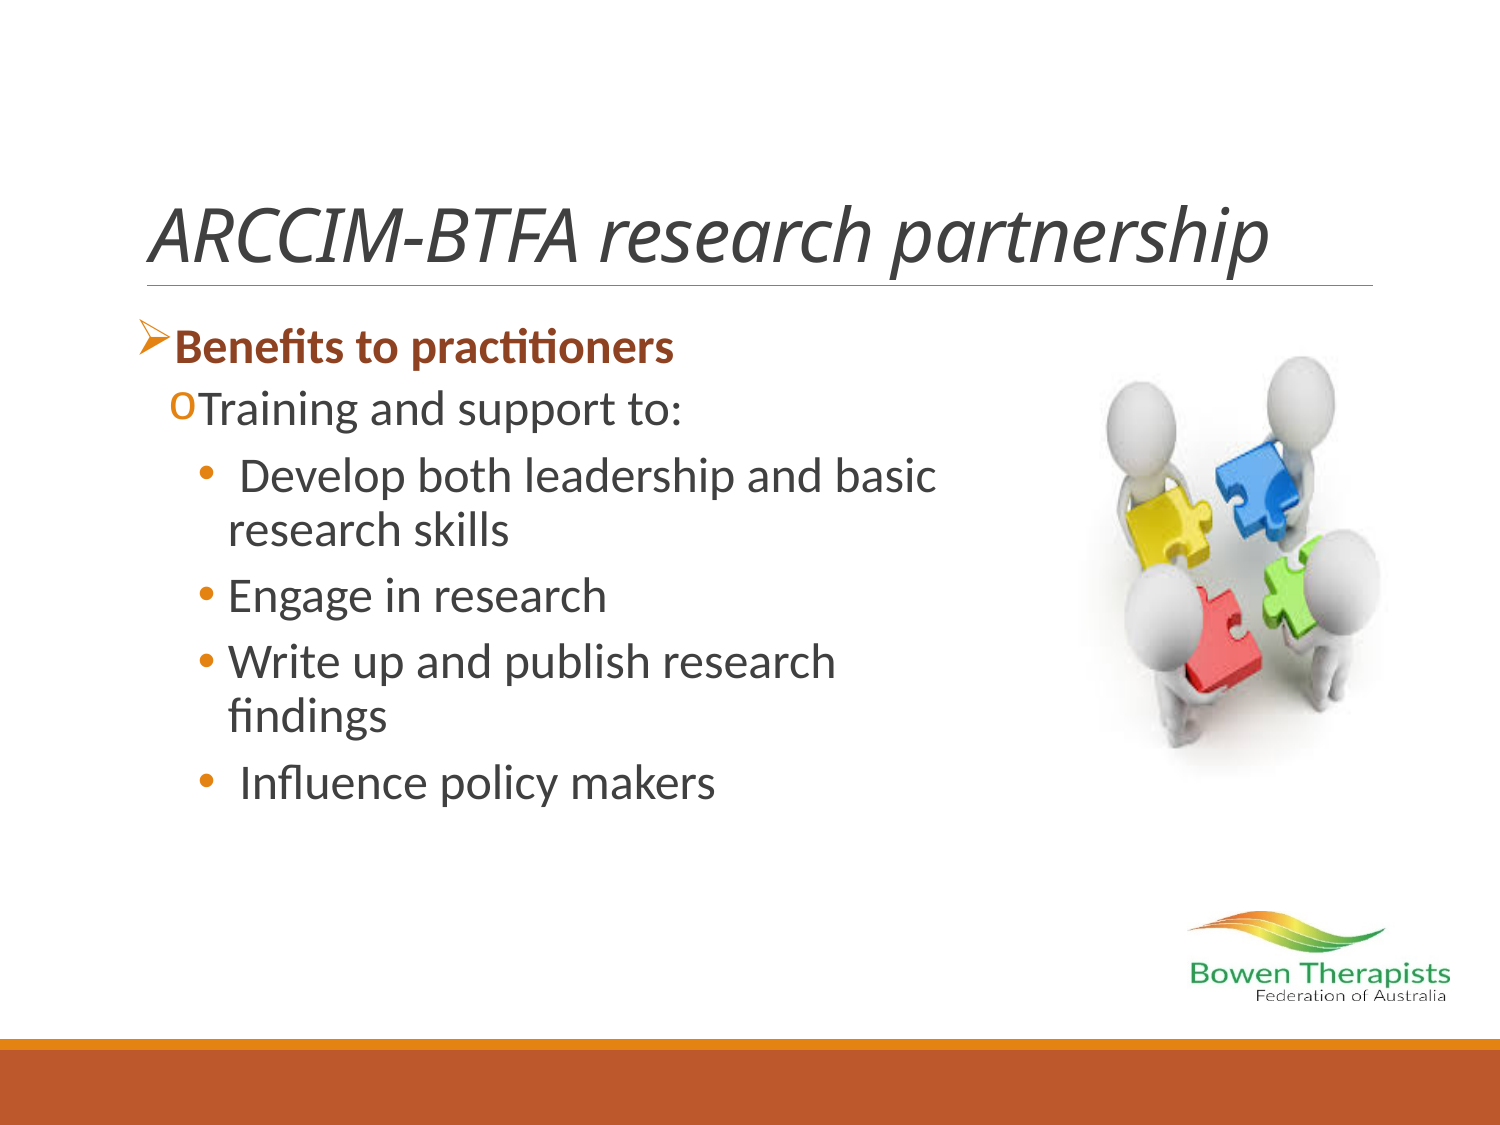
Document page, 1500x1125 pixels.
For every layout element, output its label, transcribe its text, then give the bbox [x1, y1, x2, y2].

title ARCCIM-BTFA research partnership [135, 47, 1373, 285]
list Benefits to practitioners Training and support to: Develop both leadership and basic research skills Engage in research Write up and publish research findings Influence policy makers [135, 312, 1000, 865]
picture [1061, 323, 1415, 802]
picture [1186, 911, 1451, 1002]
